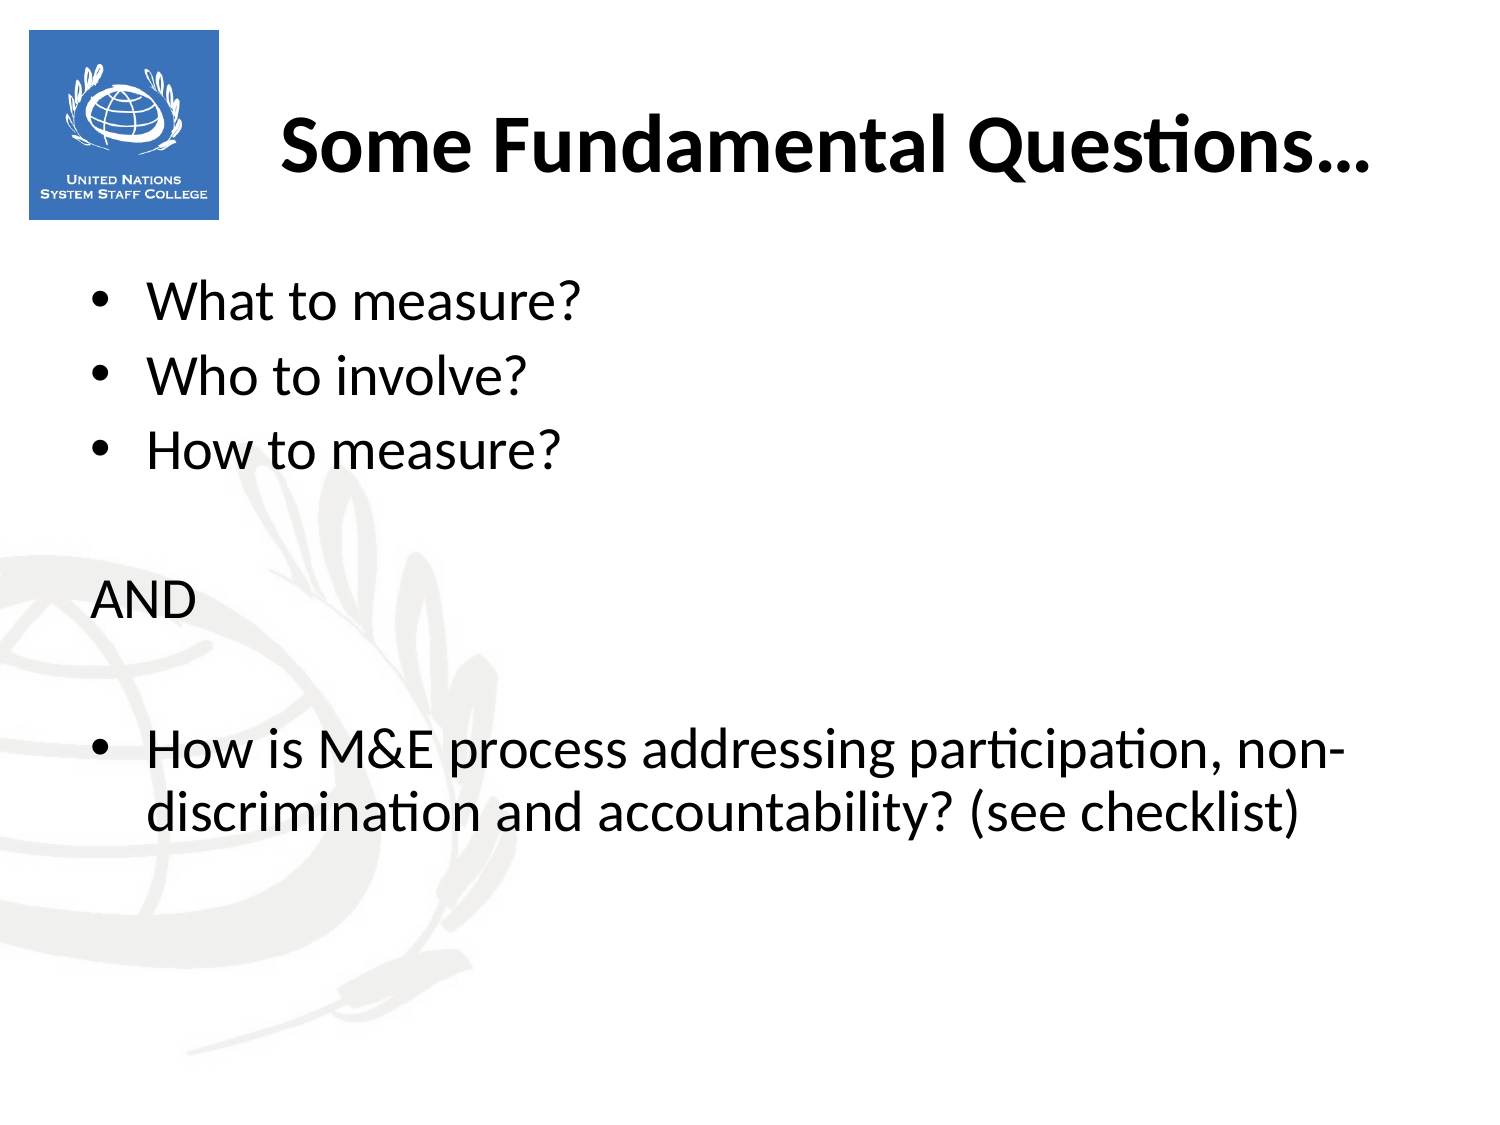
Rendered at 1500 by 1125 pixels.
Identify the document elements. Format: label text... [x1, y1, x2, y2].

list What to measure? Who to involve? How to measure? AND How is M&E process addressing participation, non-discrimination and accountability? (see checklist) [74, 262, 1426, 1006]
picture [29, 30, 219, 220]
title Some Fundamental Questions… [229, 44, 1426, 233]
